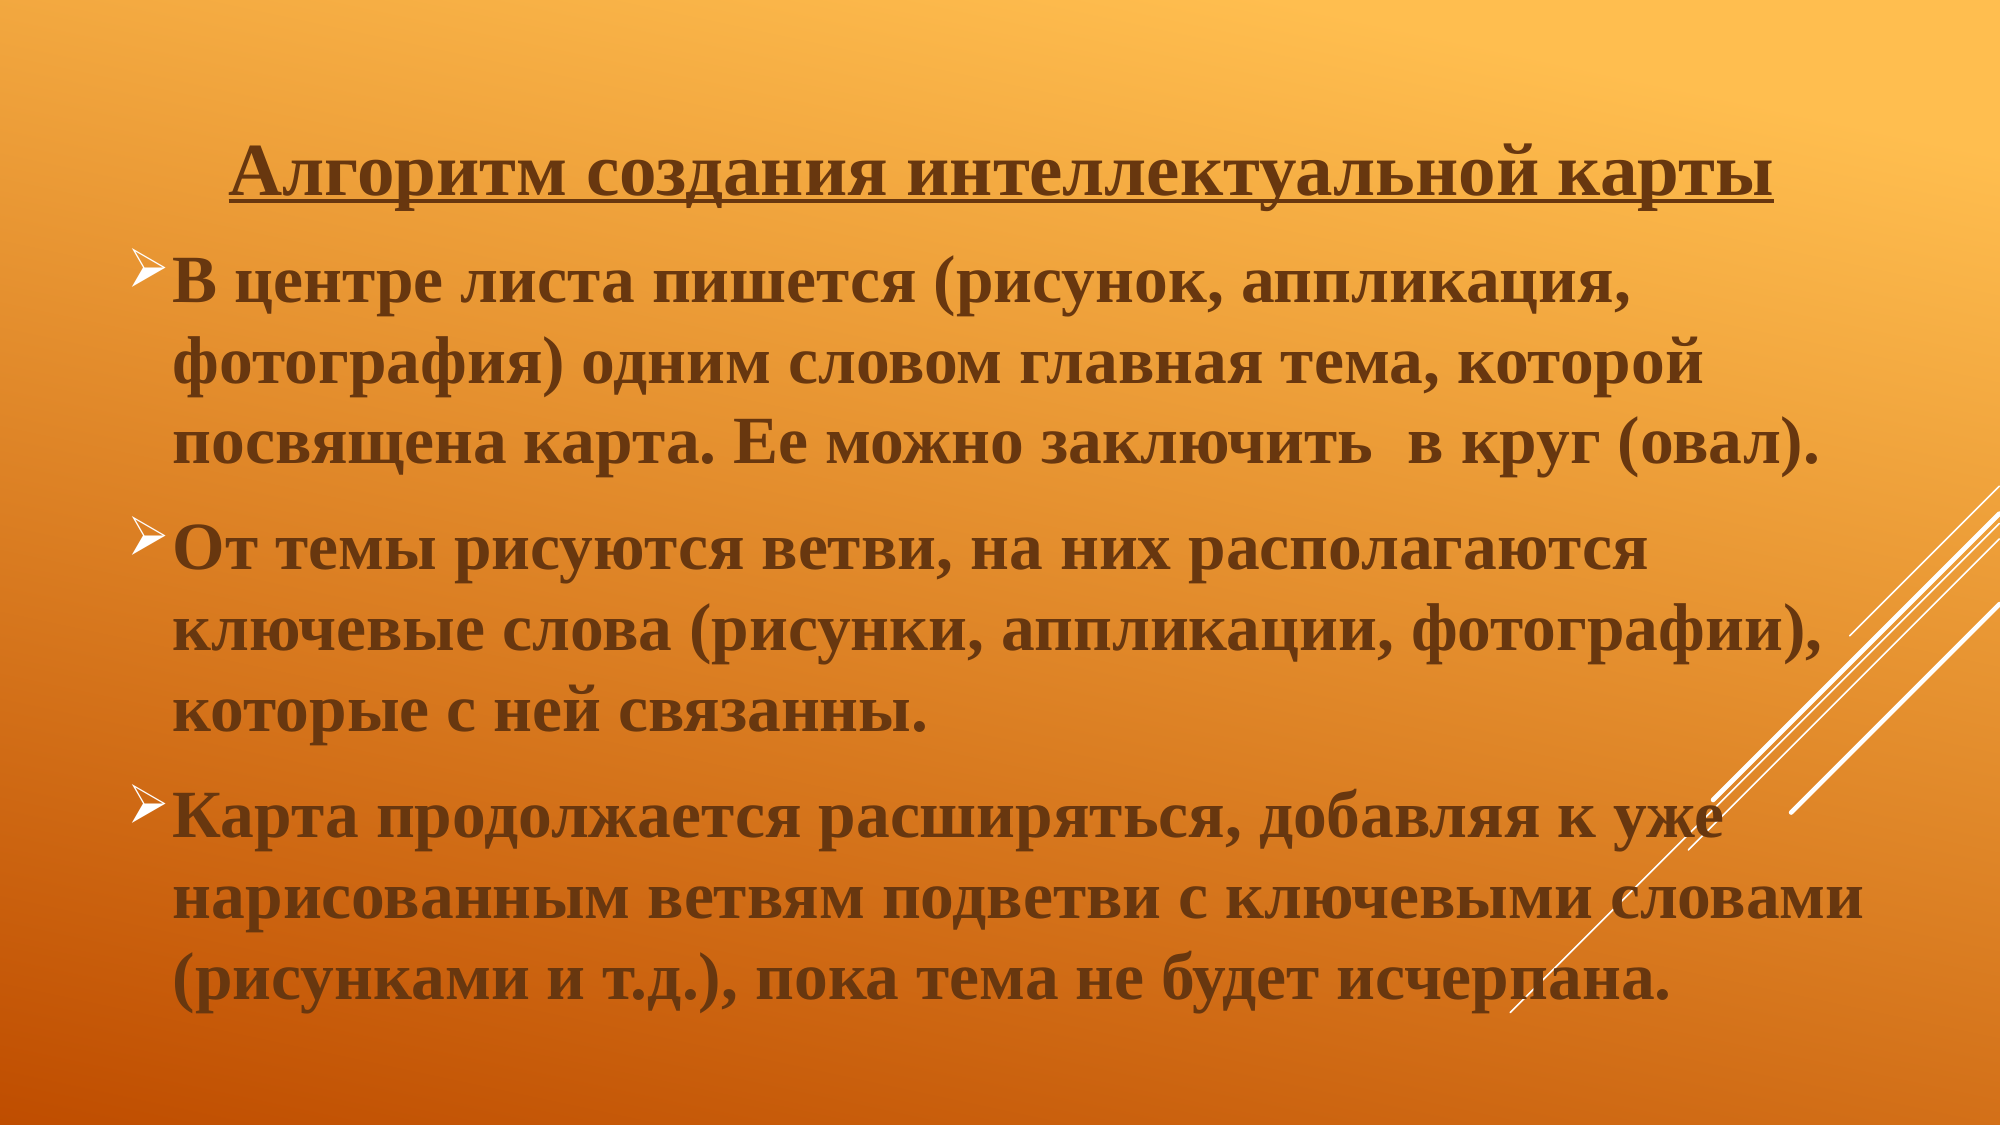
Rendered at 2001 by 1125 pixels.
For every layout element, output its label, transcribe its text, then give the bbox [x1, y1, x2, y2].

list Алгоритм создания интеллектуальной карты В центре листа пишется (рисунок, аппликация, фотография) одним словом главная тема, которой посвящена карта. Ее можно заключить в круг (овал). От темы рисуются ветви, на них располагаются ключевые слова (рисунки, аппликации, фотографии), которые с ней связанны. Карта продолжается расширяться, добавляя к уже нарисованным ветвям подветви с ключевыми словами (рисунками и т.д.), пока тема не будет исчерпана. [112, 112, 1891, 1048]
